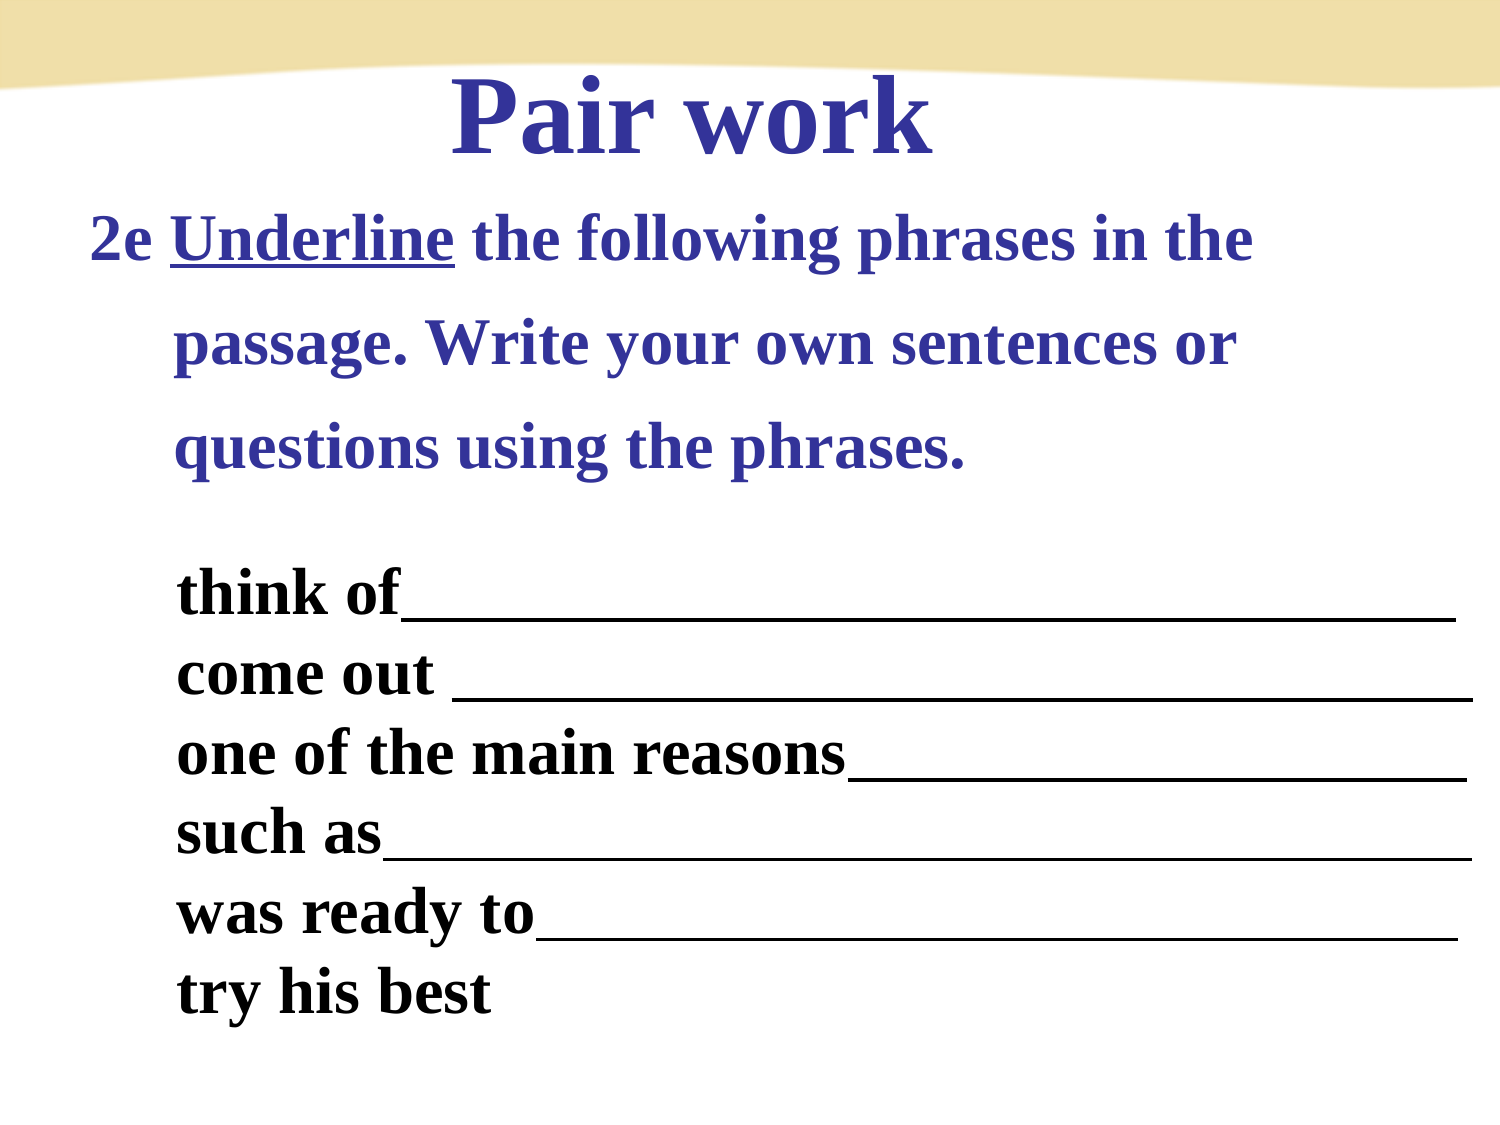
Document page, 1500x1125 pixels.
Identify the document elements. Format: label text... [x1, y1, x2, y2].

text_box 2e Underline the following phrases in the passage. Write your own sentences or questions using the phrases. [75, 162, 1375, 490]
text_box think of come out one of the main reasons such as was ready to try his best [162, 540, 1500, 1035]
text_box Pair work [436, 33, 949, 184]
picture [0, 0, 1500, 1125]
